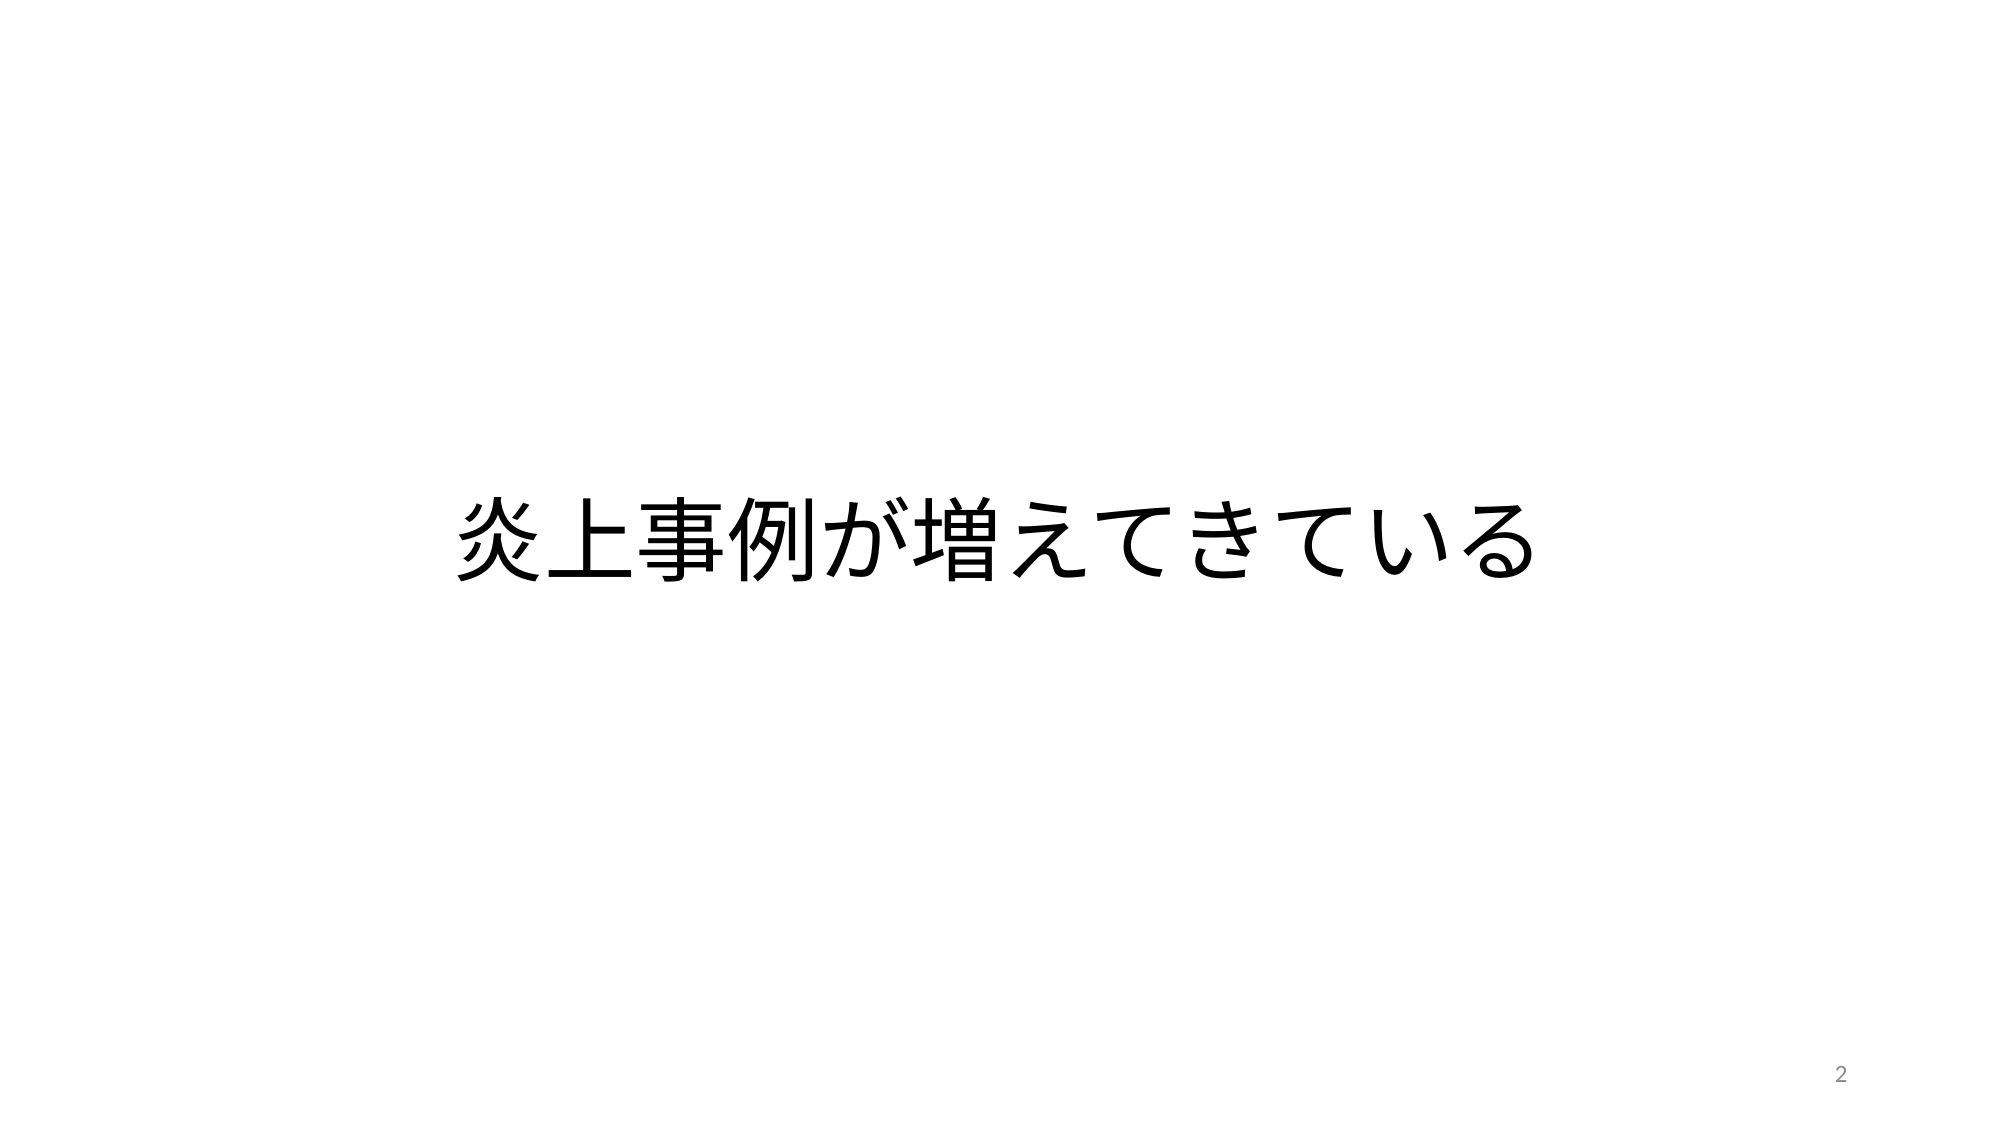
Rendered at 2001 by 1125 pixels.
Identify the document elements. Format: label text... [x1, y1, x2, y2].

title 炎上事例が増えてきている [437, 435, 2000, 654]
slide_number 2 [1412, 1042, 1863, 1103]
